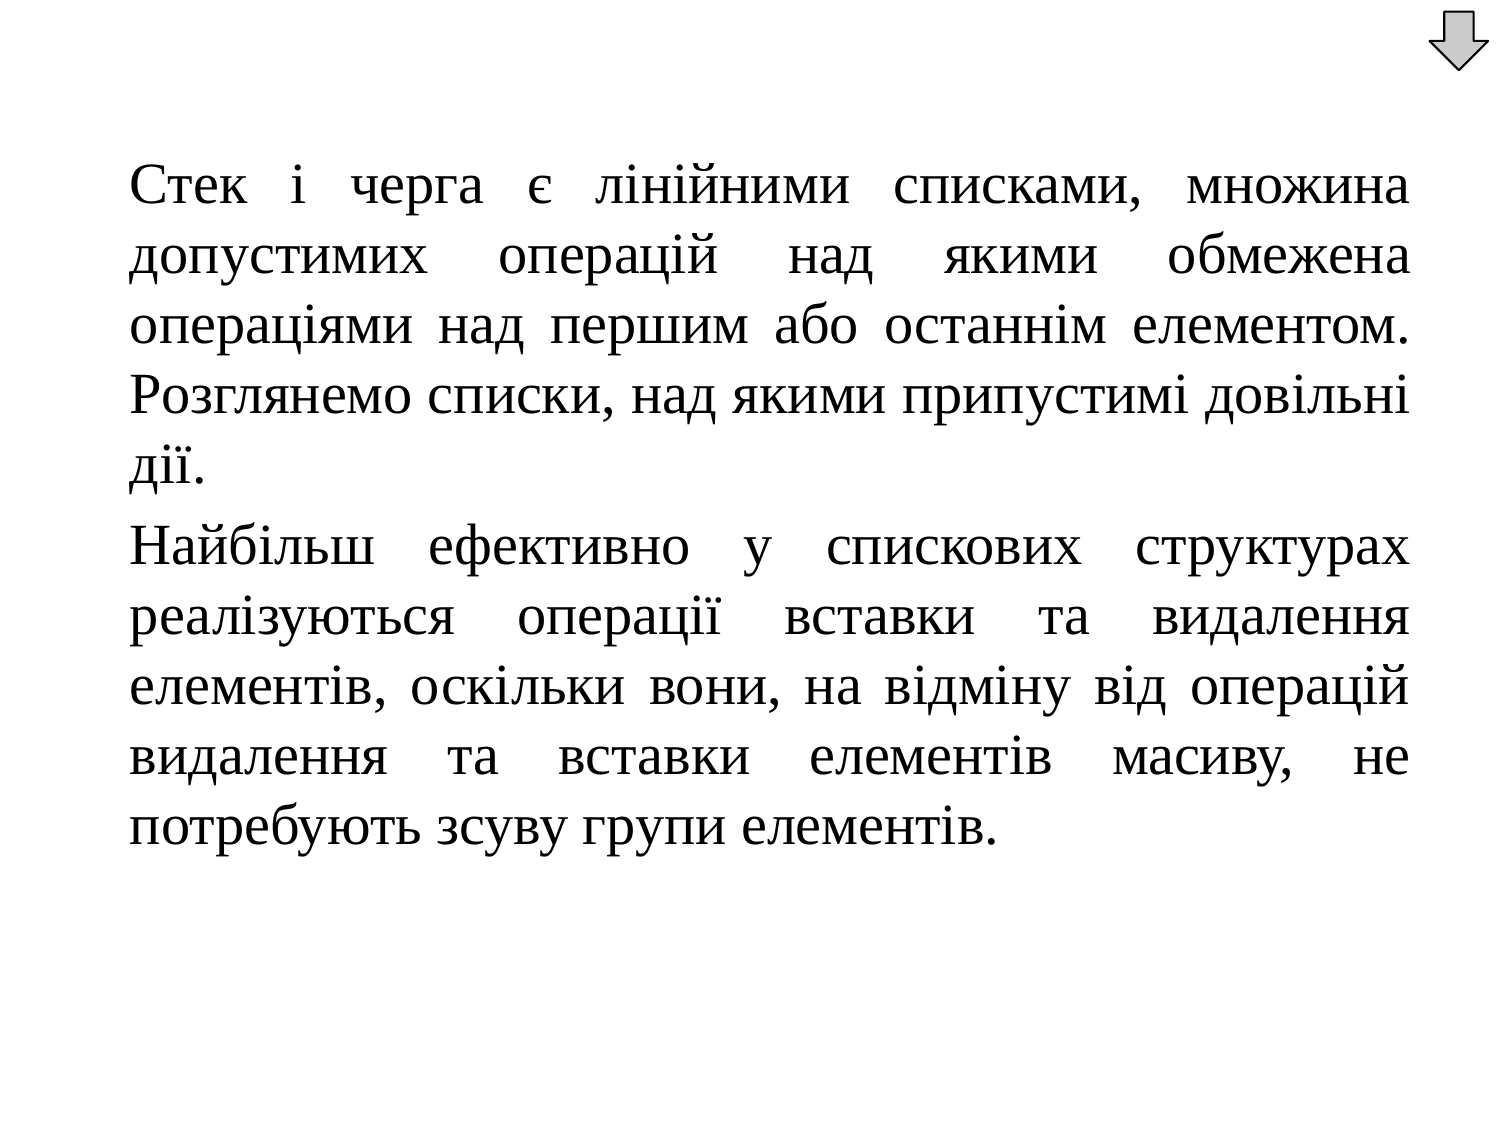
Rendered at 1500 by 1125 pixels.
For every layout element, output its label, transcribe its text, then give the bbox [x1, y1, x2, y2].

text_box [1429, 11, 1489, 71]
list Стек і черга є лінійними списками, множина допустимих операцій над якими обмежена операціями над першим або останнім елементом. Розглянемо списки, над якими припустимі довільні дії. Найбільш ефективно у спискових структурах реалізуються операції вставки та видалення елементів, оскільки вони, на відміну від операцій видалення та вставки елементів масиву, не потребують зсуву групи елементів. [0, 137, 1442, 1032]
